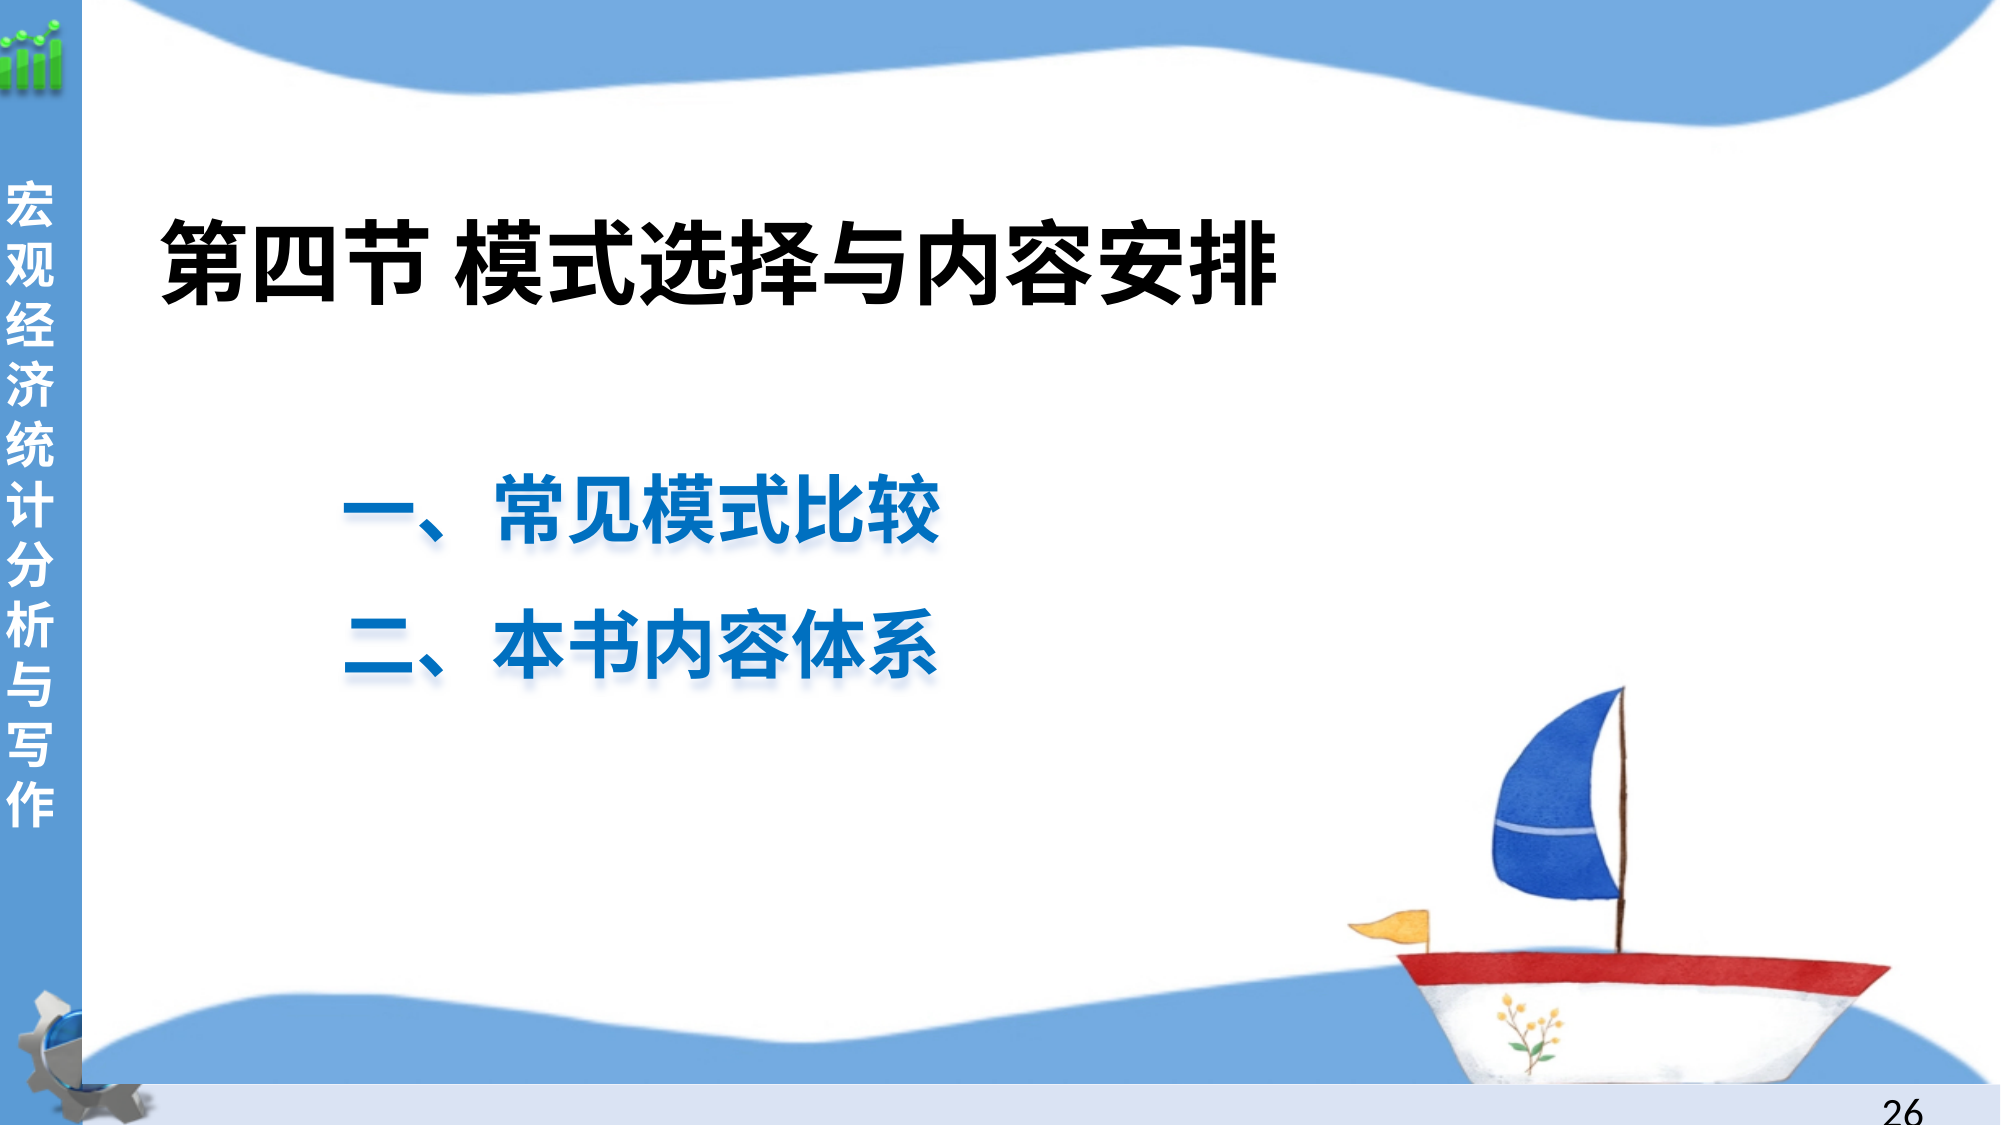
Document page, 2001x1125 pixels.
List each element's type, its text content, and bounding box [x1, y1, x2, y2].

slide_number 25 [1786, 1085, 1940, 1125]
picture [0, 0, 2001, 1125]
